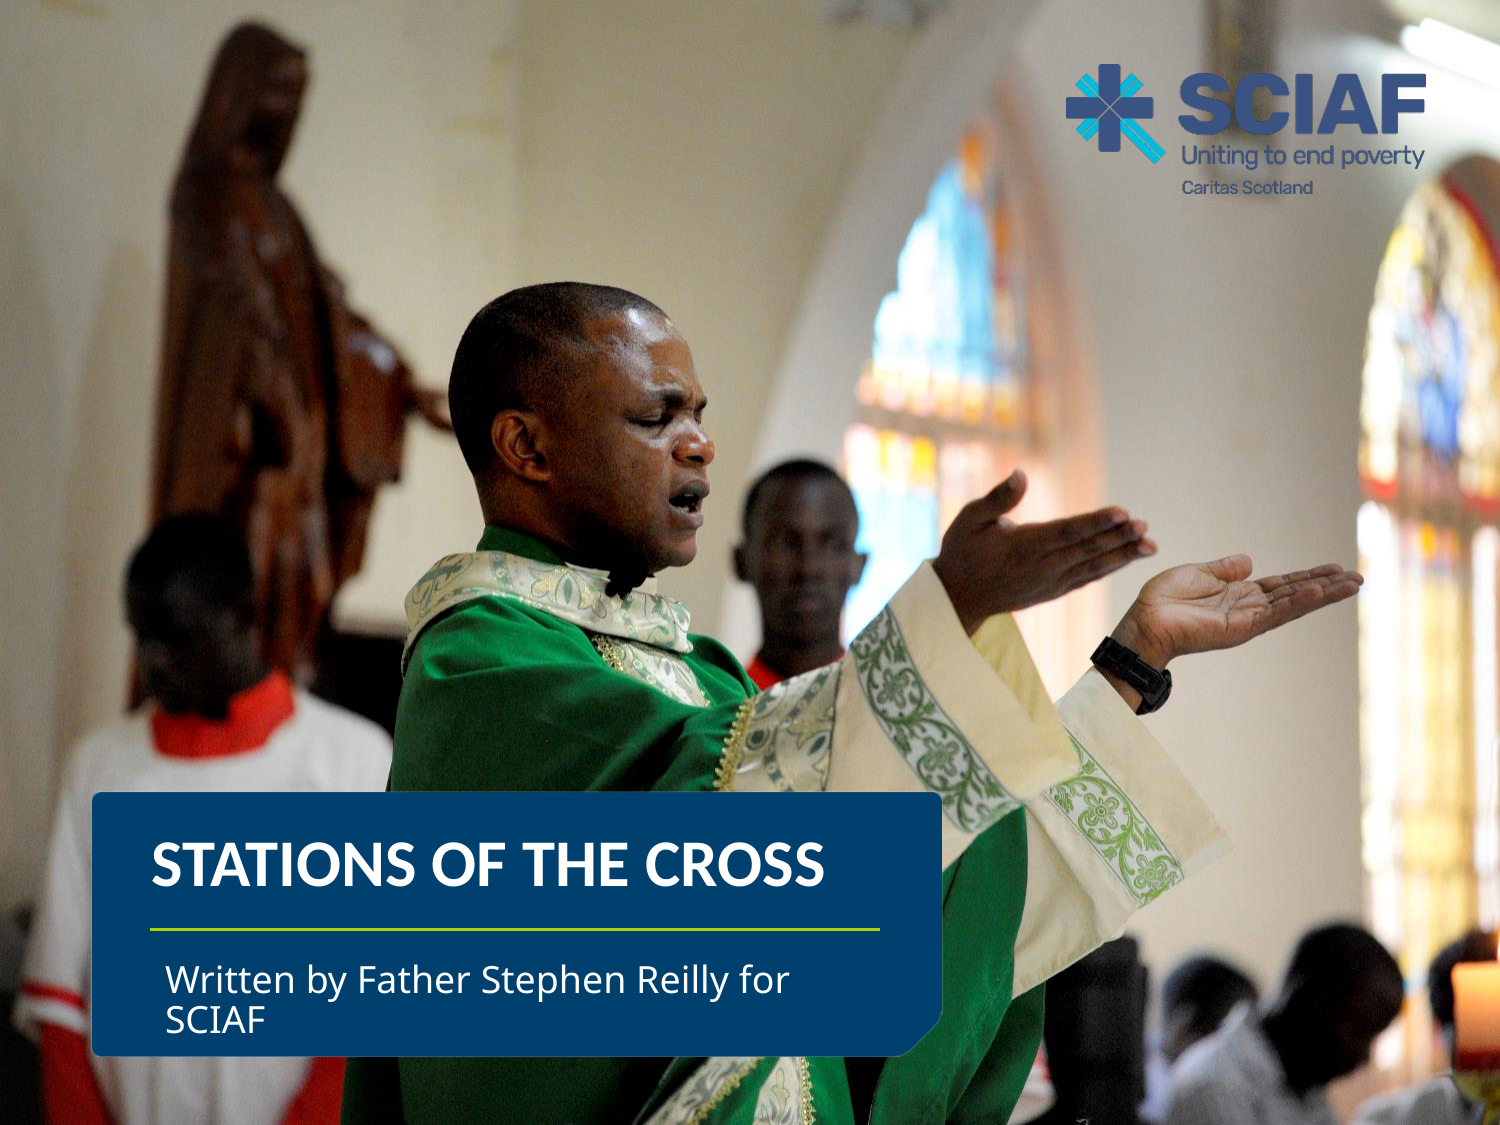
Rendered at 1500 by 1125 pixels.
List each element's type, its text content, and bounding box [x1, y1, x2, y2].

picture [0, 0, 1500, 1125]
title Stations of the cross [136, 818, 881, 909]
list Written by Father Stephen Reilly for SCIAF [150, 953, 881, 1013]
